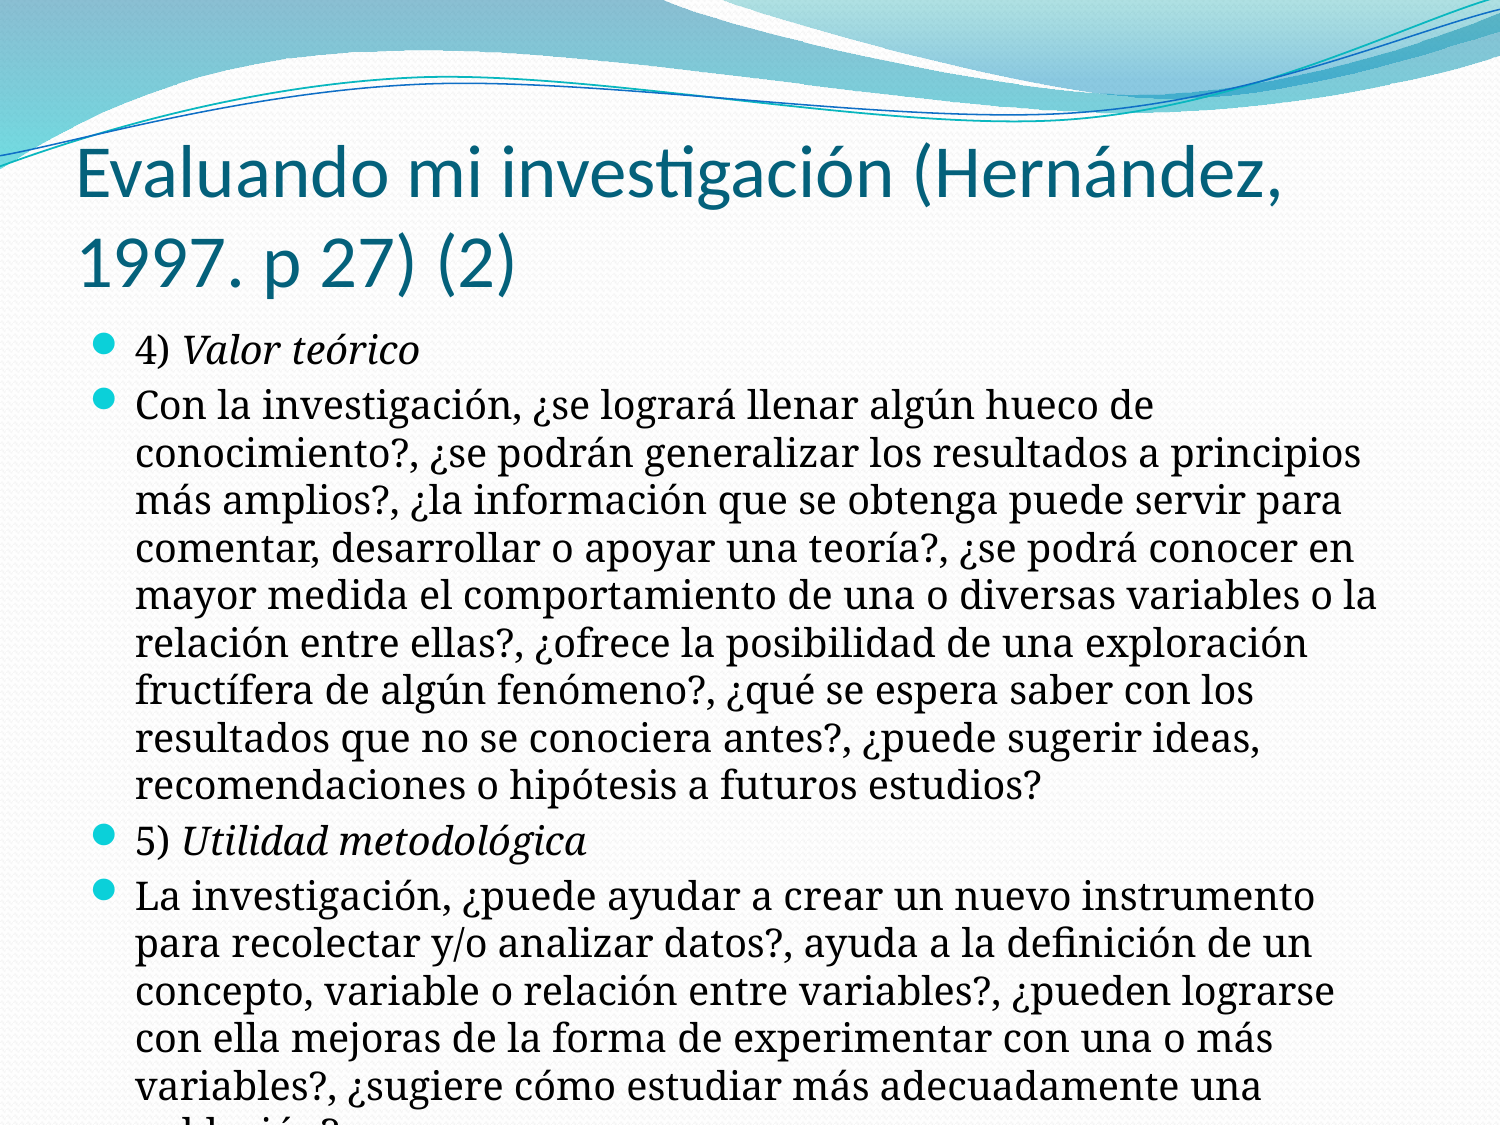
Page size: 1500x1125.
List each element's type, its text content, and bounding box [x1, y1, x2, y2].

title Evaluando mi investigación (Hernández, 1997. p 27) (2) [75, 115, 1425, 303]
list 4) Valor teórico Con la investigación, ¿se logrará llenar algún hueco de conocimiento?, ¿se podrán generalizar los resultados a principios más amplios?, ¿la información que se obtenga puede servir para comentar, desarrollar o apoyar una teoría?, ¿se podrá conocer en mayor medida el comportamiento de una o diversas variables o la relación entre ellas?, ¿ofrece la posibilidad de una exploración fructífera de algún fenómeno?, ¿qué se espera saber con los resultados que no se conociera antes?, ¿puede sugerir ideas, recomendaciones o hipótesis a futuros estudios? 5) Utilidad metodológica La investigación, ¿puede ayudar a crear un nuevo instrumento para recolectar y/o analizar datos?, ayuda a la definición de un concepto, variable o relación entre variables?, ¿pueden lograrse con ella mejoras de la forma de experimentar con una o más variables?, ¿sugiere cómo estudiar más adecuadamente una población? [75, 317, 1425, 1038]
